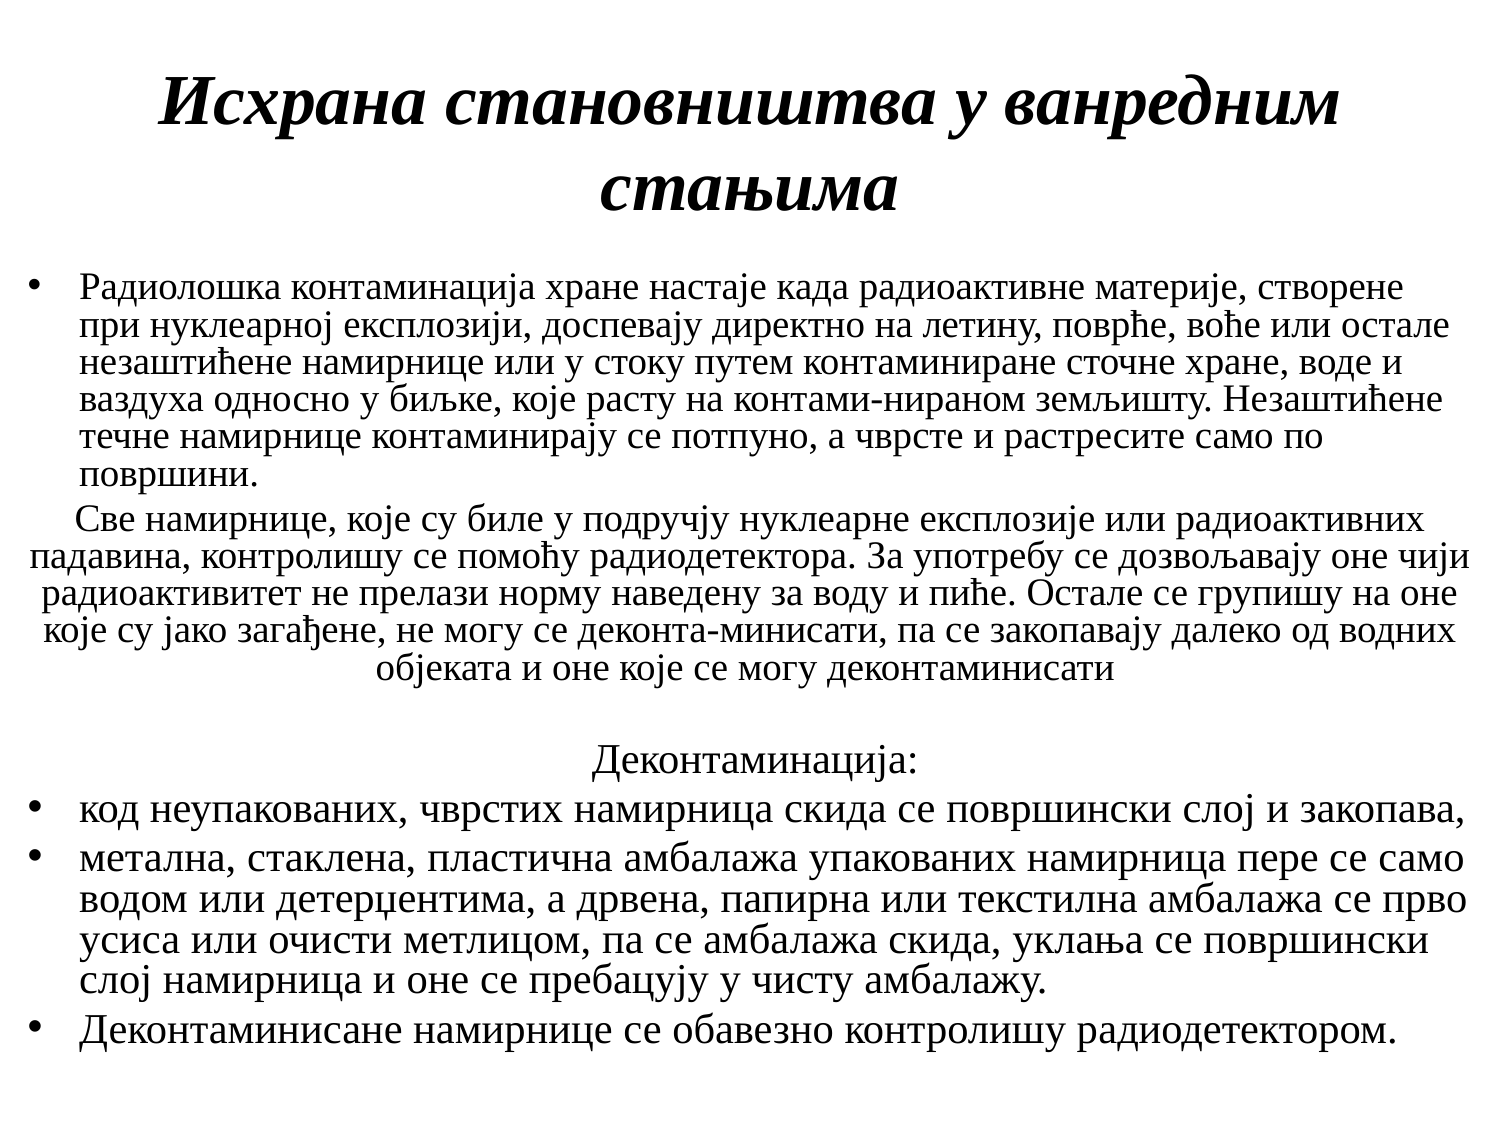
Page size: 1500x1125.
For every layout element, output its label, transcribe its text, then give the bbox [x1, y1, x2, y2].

title Исхрана становништва у ванредним стањима [75, 45, 1425, 233]
list Радиолошка контаминација хране настаје када радиоактивне материје, створене при нуклеарној експлозији, доспевају директно на летину, поврће, воће или остале незаштићене намирнице или у стоку путем контаминиране сточне хране, воде и ваздуха односно у биљке, које расту на контами-нираном земљишту. Незаштићене течне намирнице контаминирају се потпуно, а чврсте и растресите само по површини. Све намирнице, које су биле у подручју нуклеарне експлозије или радиоактивних падавина, контролишу се помоћу радиодетектора. За употребу се дозвољавају оне чији радиоактивитет не прелази норму наведену за воду и пиће. Остале се групишу на оне које су јако загађене, не могу се деконта-минисати, па се закопавају далеко од водних објеката и оне које се могу деконтаминисати Деконтаминација: код неупакованих, чврстих намирница скида се површински слој и закопава, метална, стаклена, пластична амбалажа упакованих намирница пере се само водом или детерџентима, а дрвена, папирна или текстилна амбалажа се прво усиса или очисти метлицом, па се амбалажа скида, уклања се површински слој намирница и оне се пребацују у чисту амбалажу. Деконтаминисане намирнице се обавезно контролишу радиодетектором. [12, 262, 1488, 1075]
